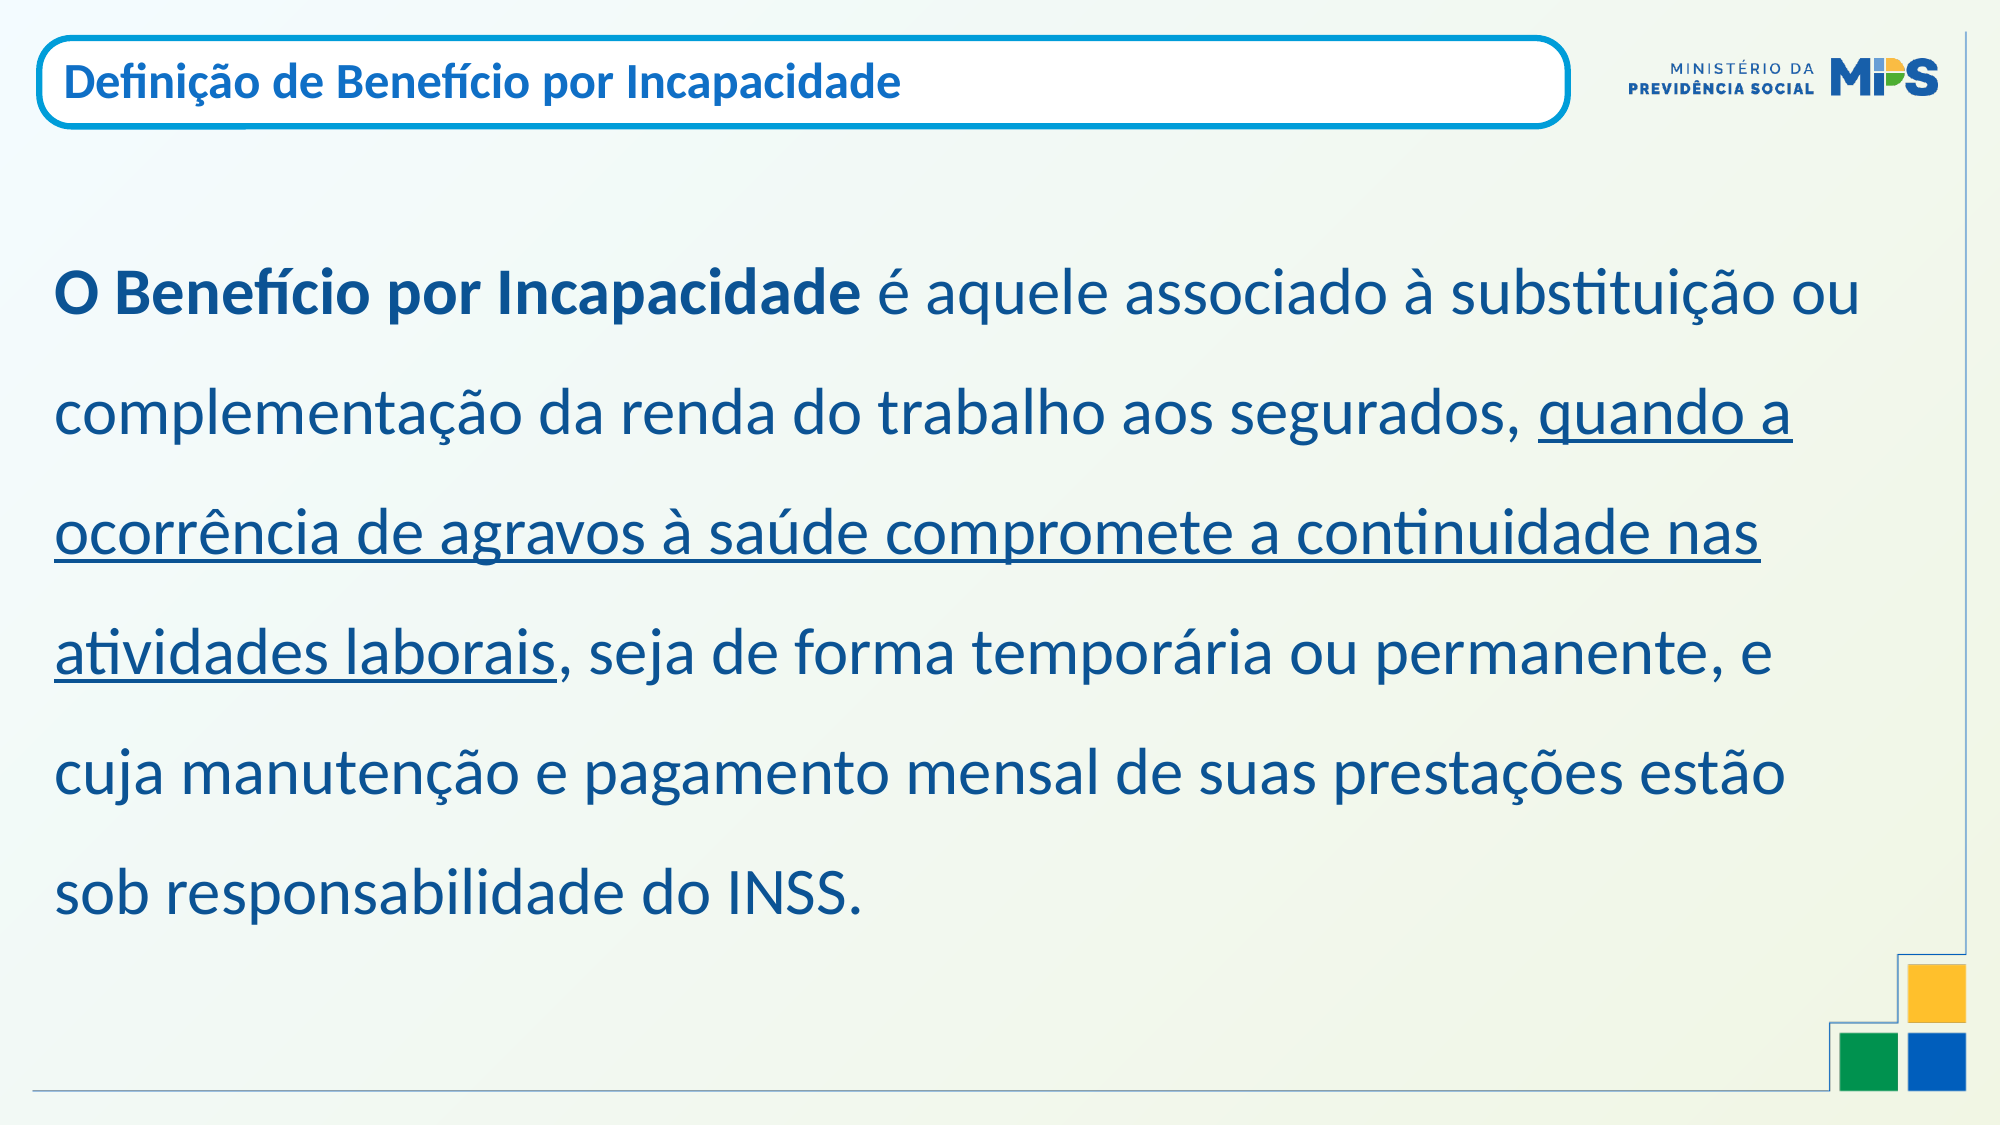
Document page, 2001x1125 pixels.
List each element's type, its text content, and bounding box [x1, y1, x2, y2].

text_box O Benefício por Incapacidade é aquele associado à substituição ou complementação da renda do trabalho aos segurados, quando a ocorrência de agravos à saúde compromete a continuidade nas atividades laborais, seja de forma temporária ou permanente, e cuja manutenção e pagamento mensal de suas prestações estão sob responsabilidade do INSS. [46, 198, 1886, 1095]
picture [0, 0, 2000, 1125]
text_box Definição de Benefício por Incapacidade [37, 35, 1570, 129]
